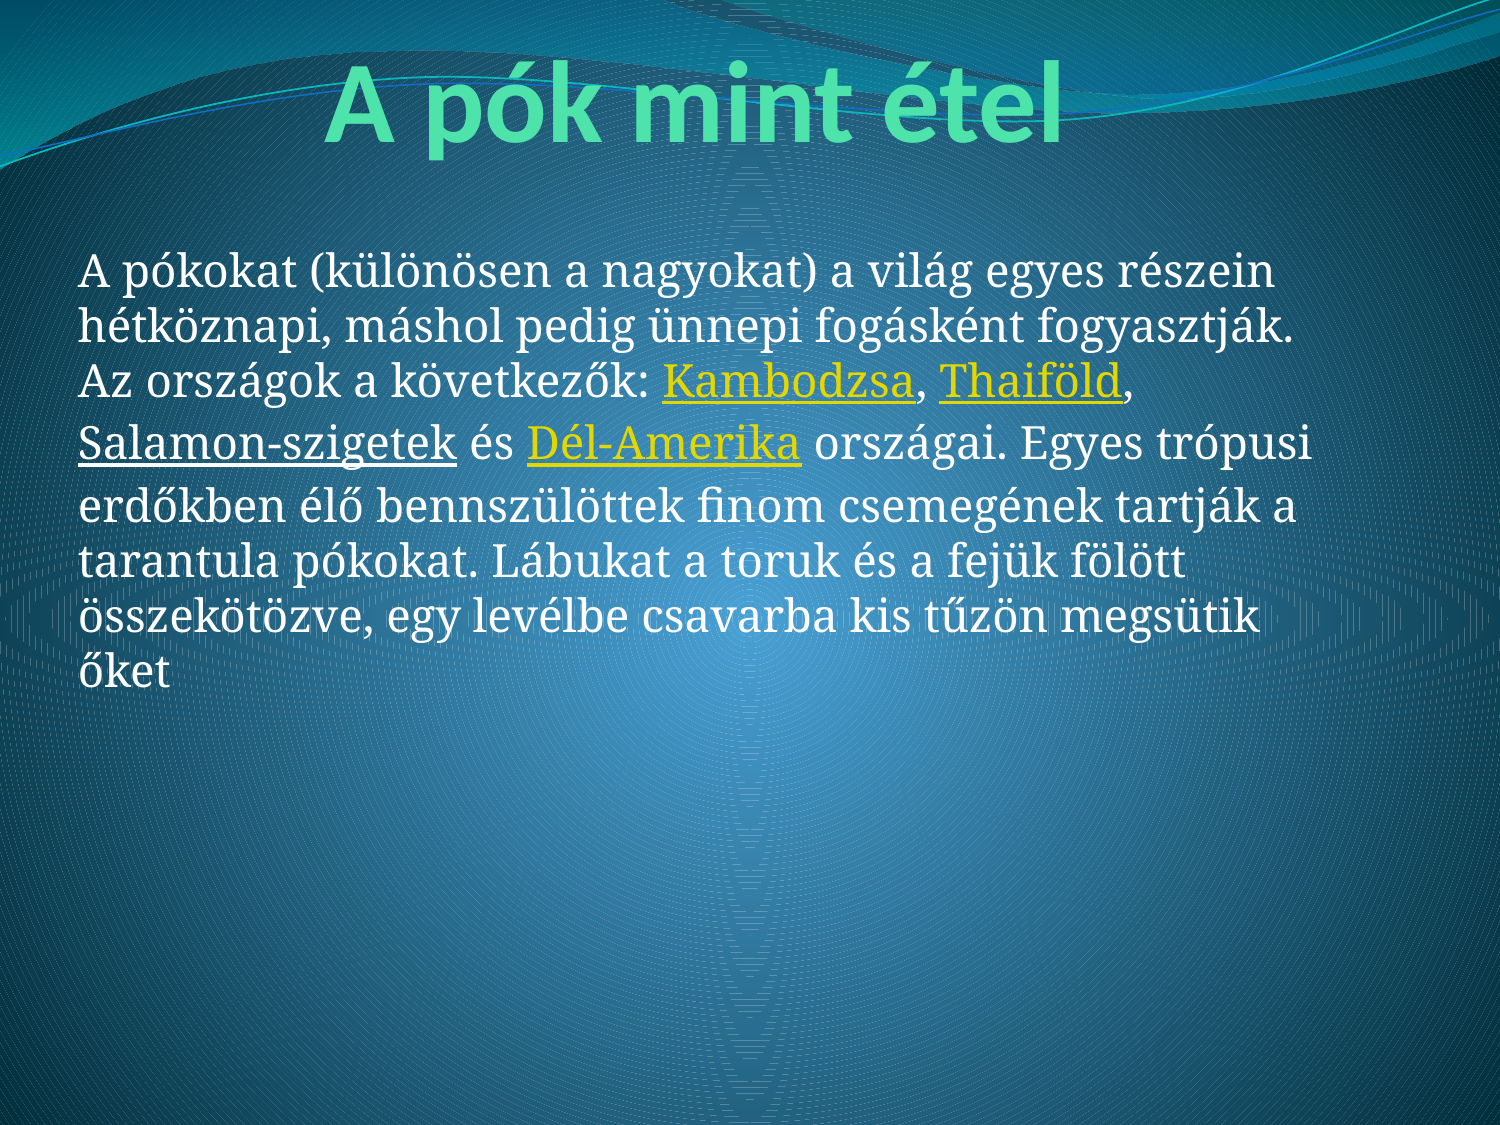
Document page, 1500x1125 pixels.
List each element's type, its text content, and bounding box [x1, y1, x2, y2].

list A pókokat (különösen a nagyokat) a világ egyes részein hétköznapi, máshol pedig ünnepi fogásként fogyasztják. Az országok a következők: Kambodzsa, Thaiföld, Salamon-szigetek és Dél-Amerika országai. Egyes trópusi erdőkben élő bennszülöttek finom csemegének tartják a tarantula pókokat. Lábukat a toruk és a fejük fölött összekötözve, egy levélbe csavarba kis tűzön megsütik őket [70, 234, 1346, 844]
title A pók mint étel [58, 82, 1334, 306]
